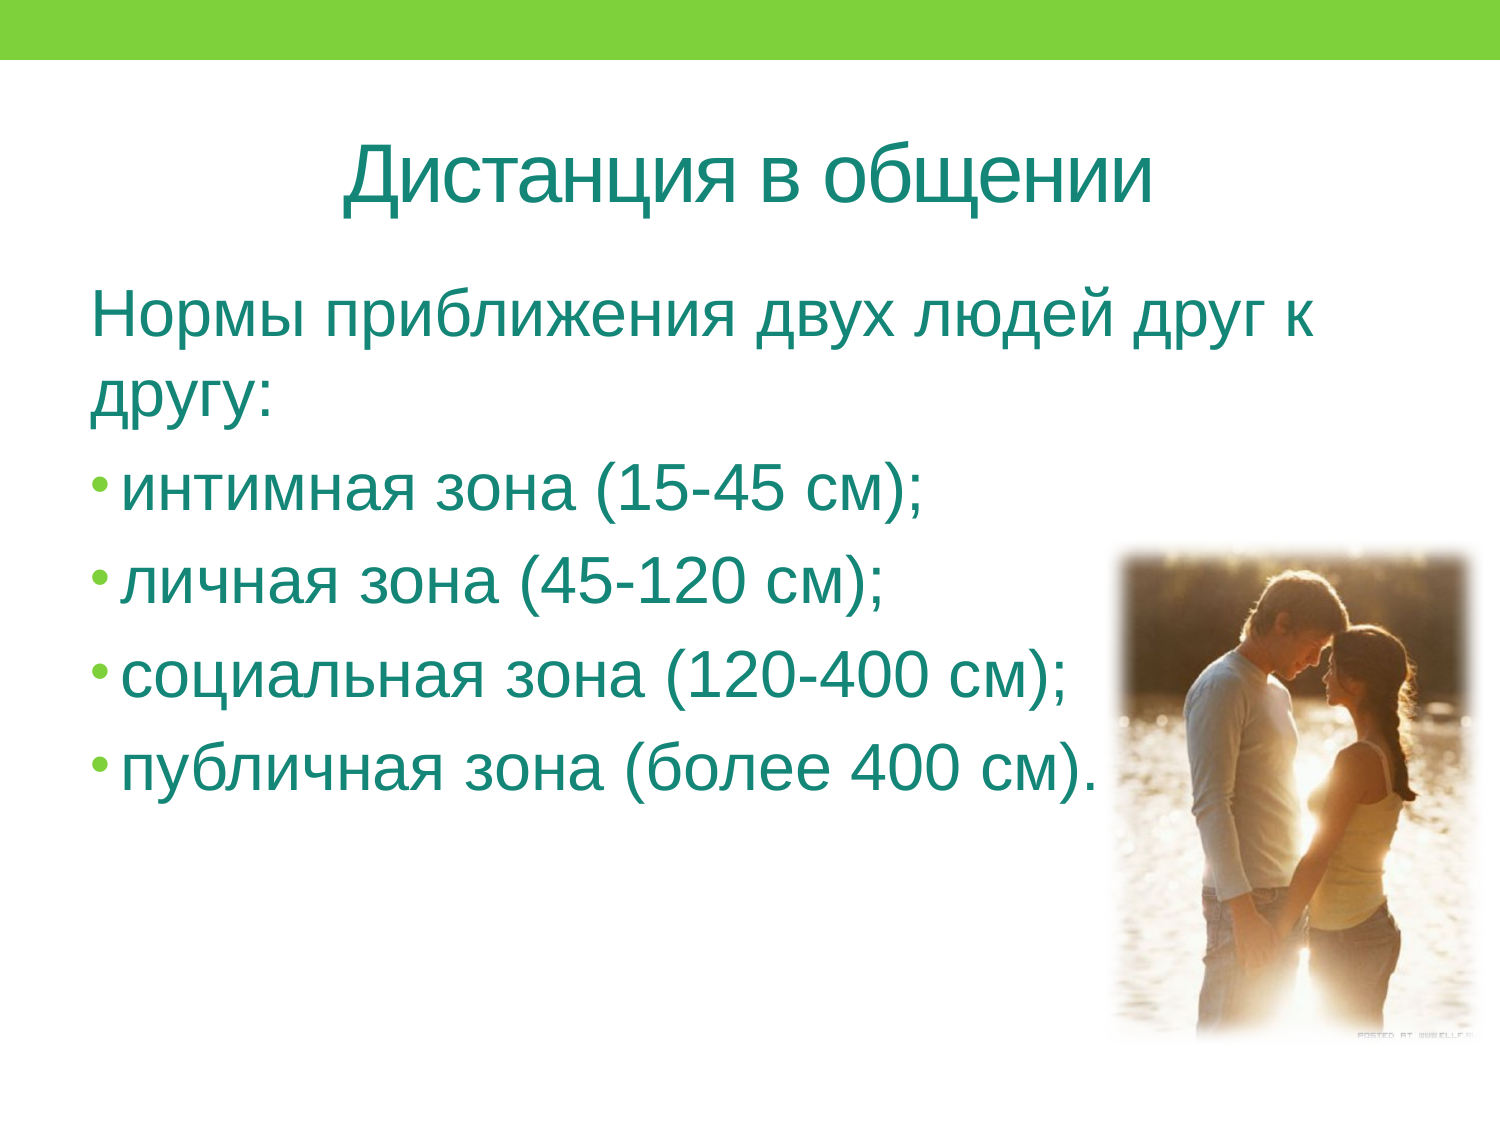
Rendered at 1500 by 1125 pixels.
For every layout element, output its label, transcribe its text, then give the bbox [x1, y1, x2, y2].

picture [1104, 538, 1485, 1047]
title Дистанция в общении [75, 87, 1425, 250]
list Нормы приближения двух людей друг к другу: интимная зона (15-45 см); личная зона (45-120 см); социальная зона (120-400 см); публичная зона (более 400 см). [75, 262, 1425, 1063]
